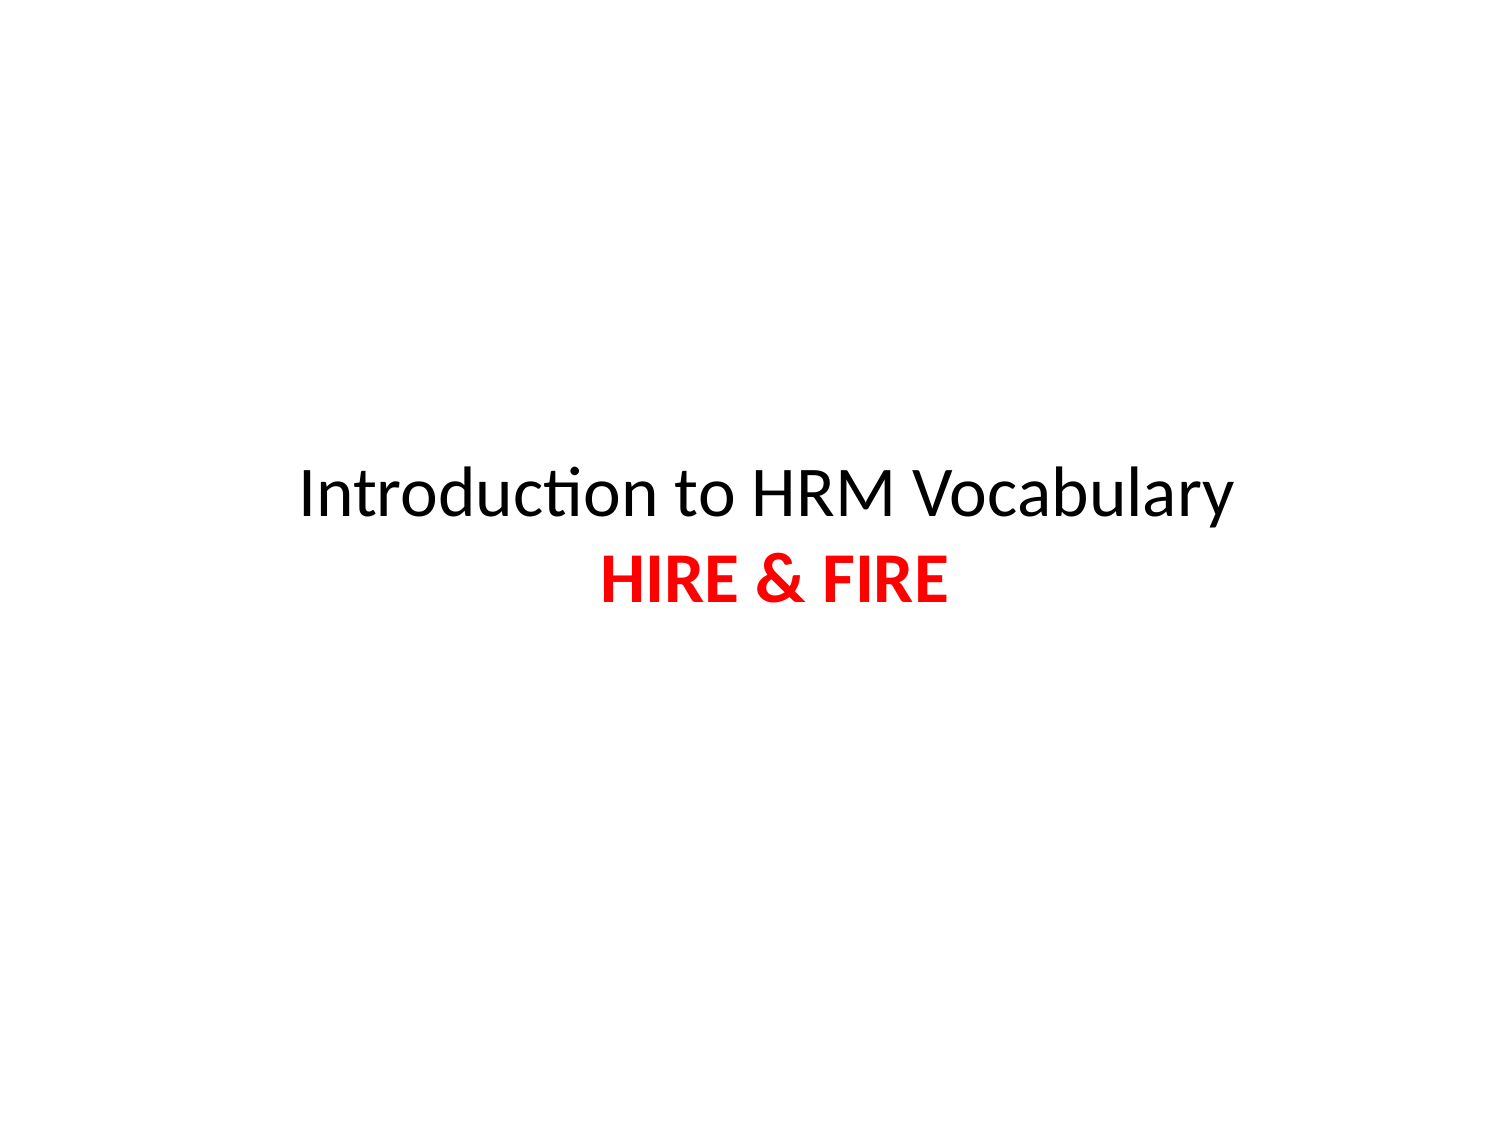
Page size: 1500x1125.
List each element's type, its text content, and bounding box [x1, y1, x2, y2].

title Introduction to HRM Vocabulary HIRE & FIRE [99, 437, 1450, 625]
